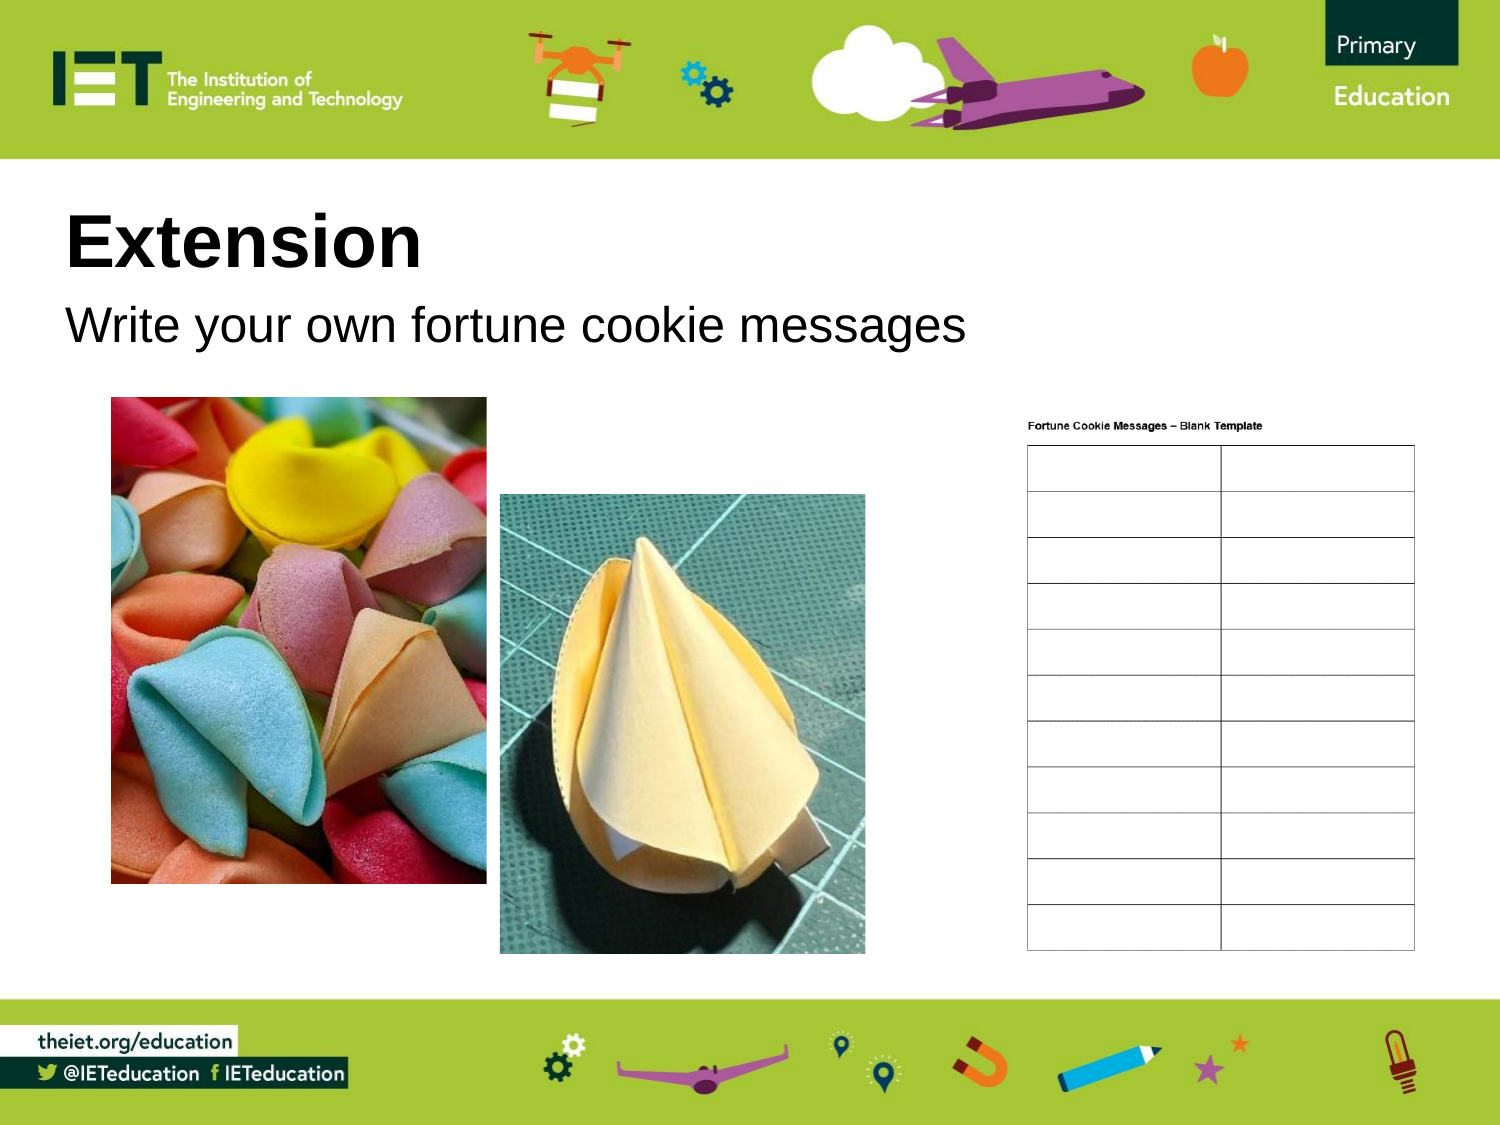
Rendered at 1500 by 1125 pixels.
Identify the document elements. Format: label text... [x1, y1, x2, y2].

picture [0, 306, 1500, 1125]
picture [0, 0, 1500, 291]
text_box [0, 171, 1484, 306]
text_box Extension [50, 185, 728, 291]
text_box Write your own fortune cookie messages [50, 291, 1500, 361]
